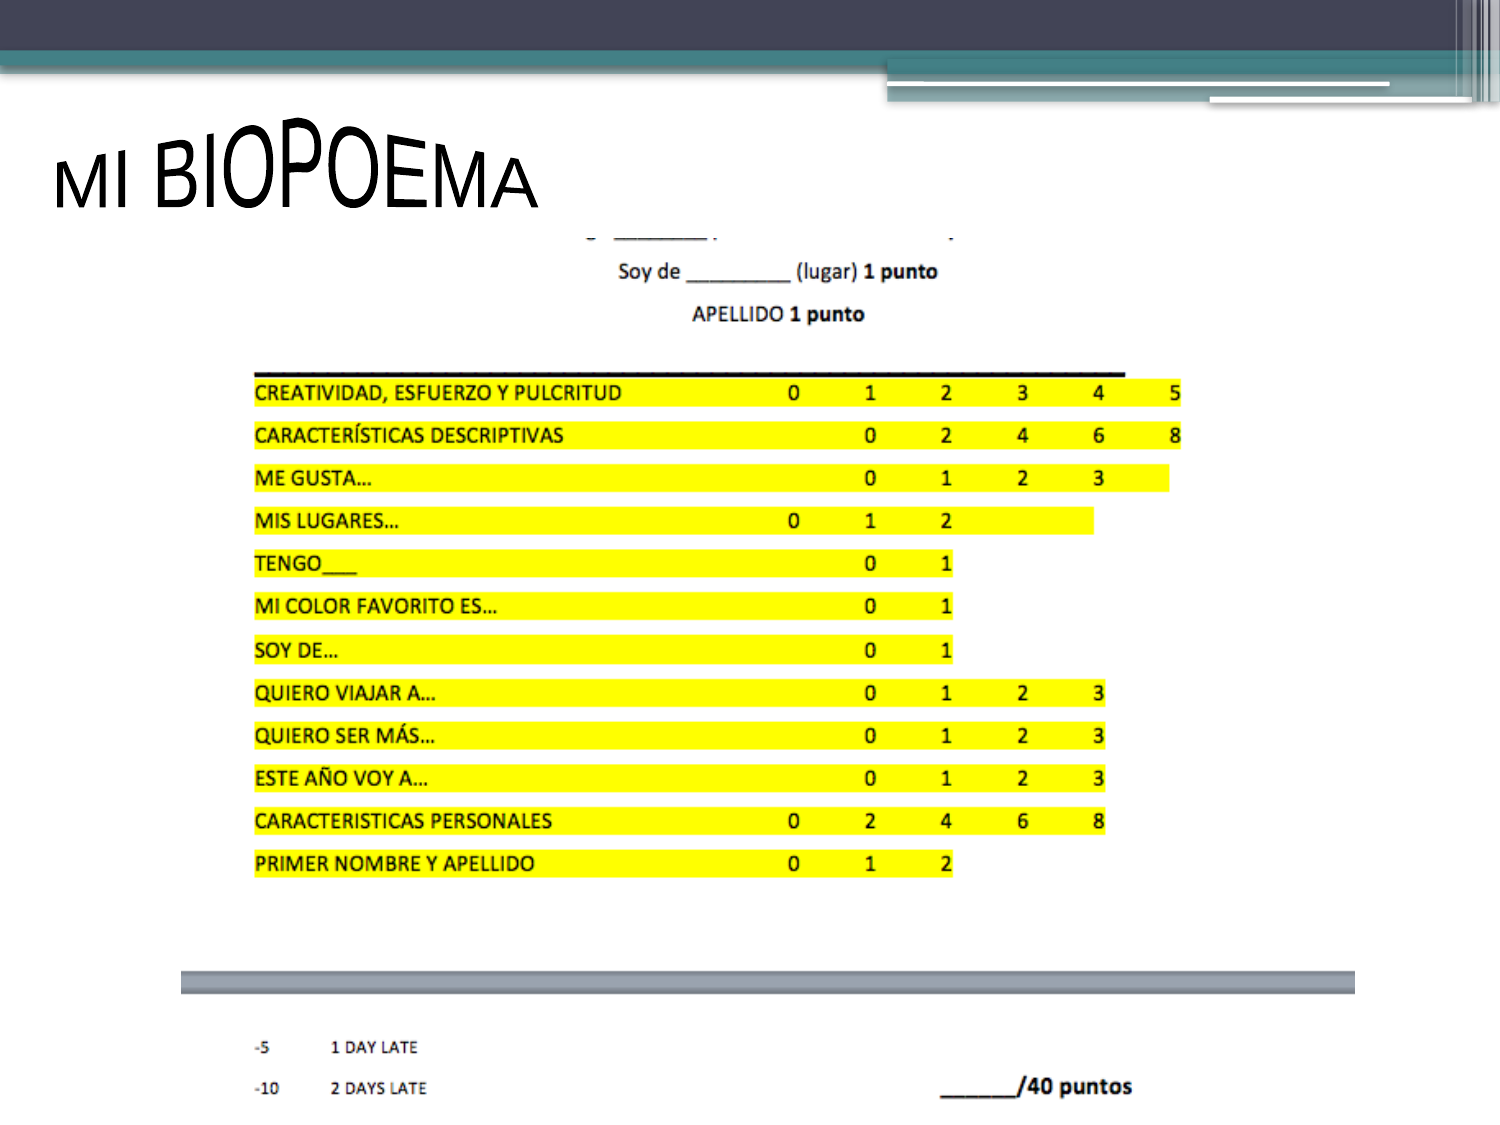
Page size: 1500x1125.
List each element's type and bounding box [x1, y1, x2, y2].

list [74, 238, 1462, 1101]
